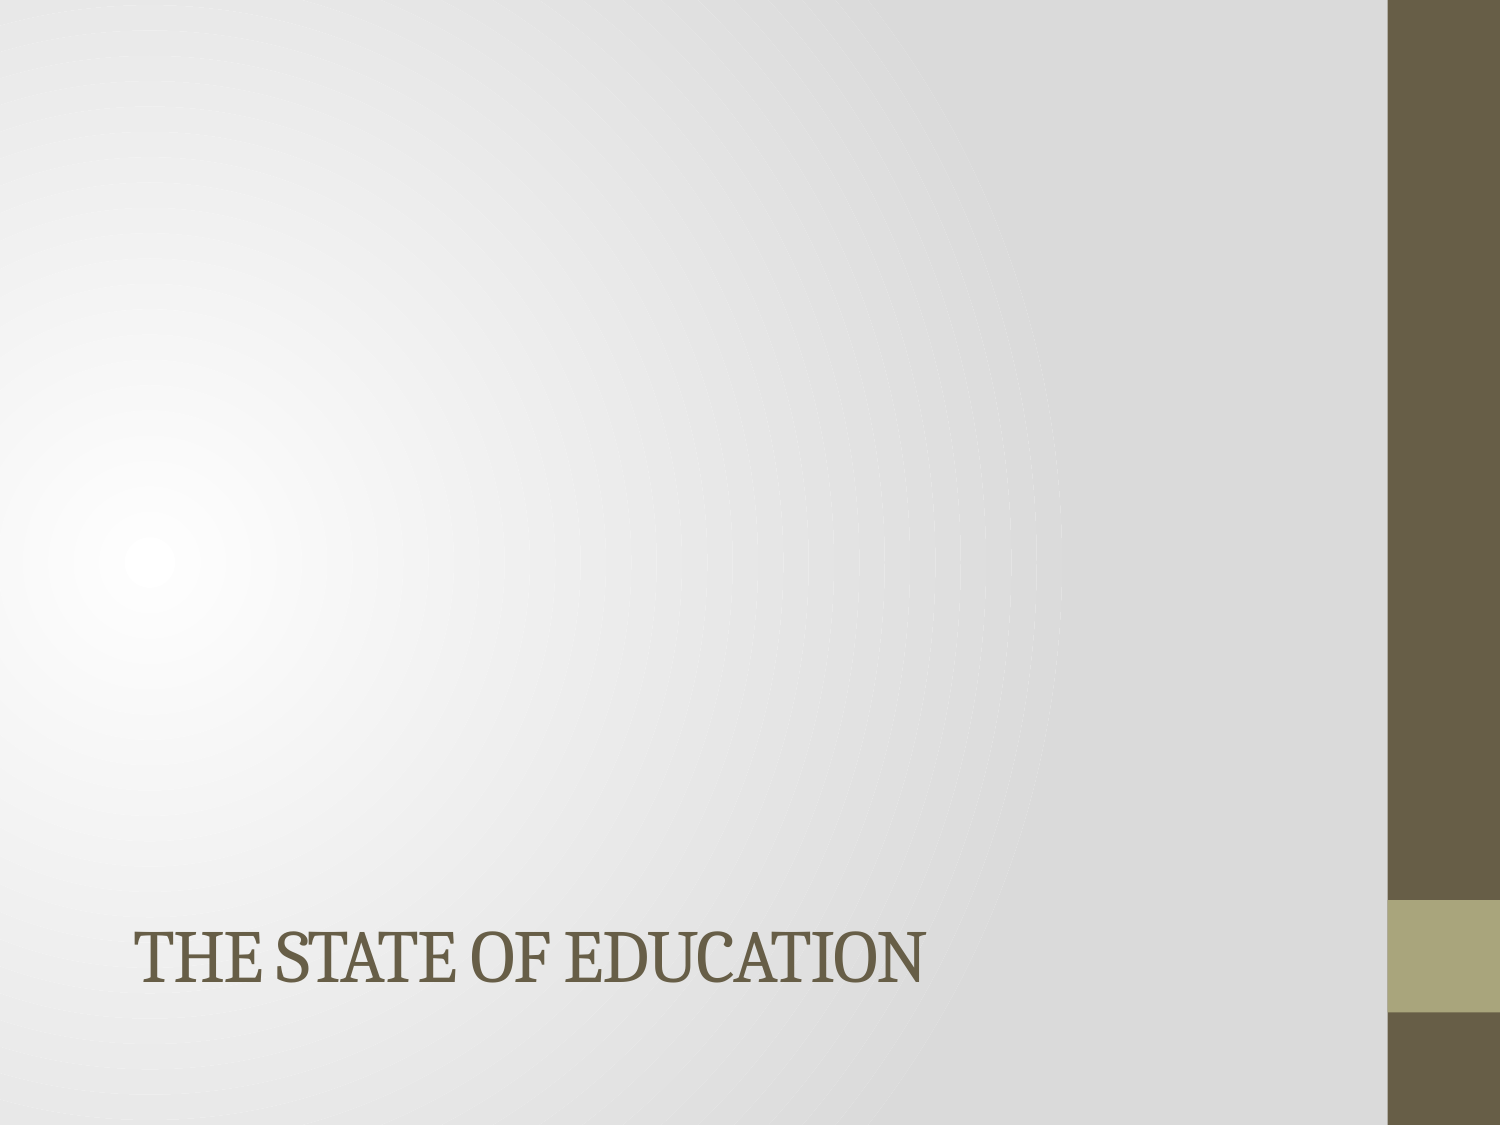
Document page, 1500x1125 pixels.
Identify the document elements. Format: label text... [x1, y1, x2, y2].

title The state of education [118, 900, 1375, 1092]
